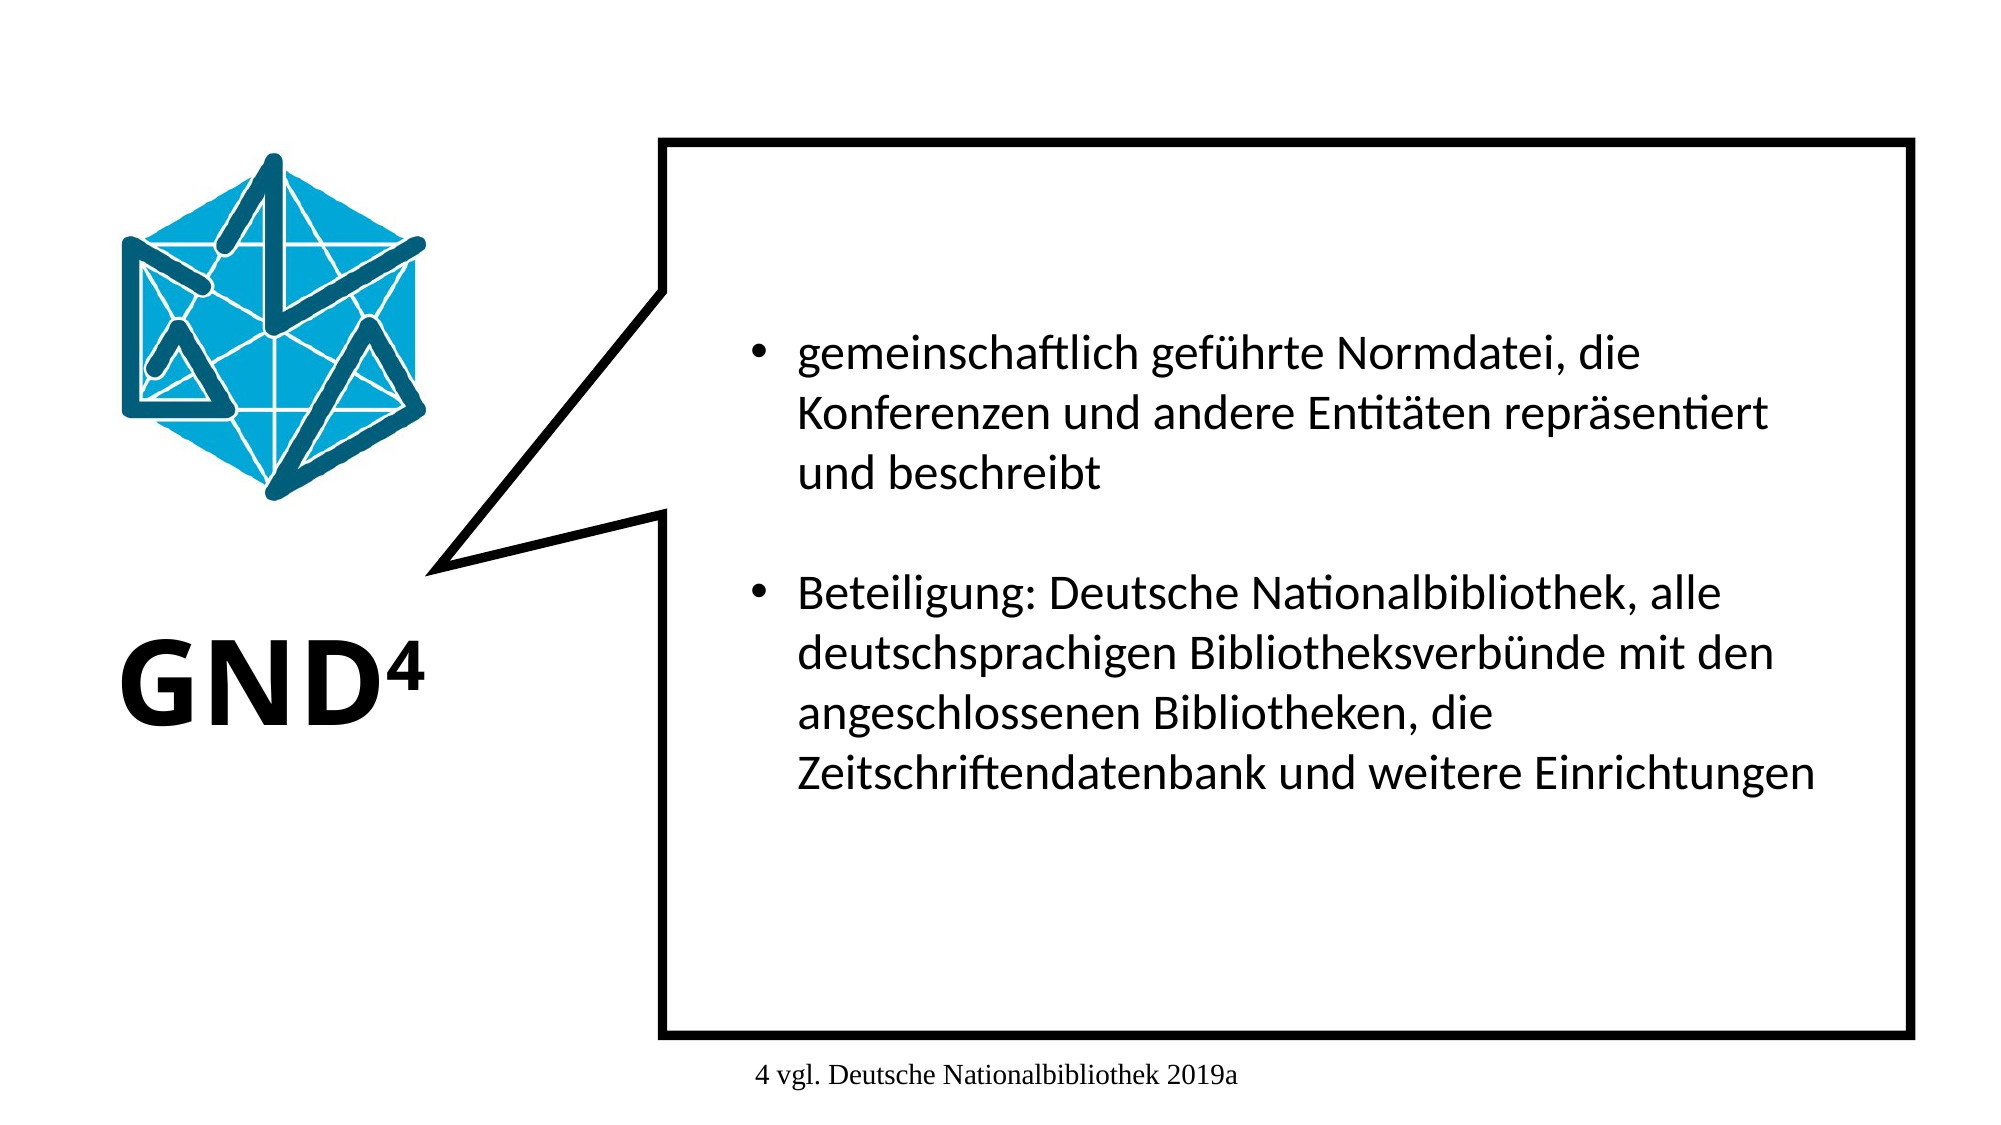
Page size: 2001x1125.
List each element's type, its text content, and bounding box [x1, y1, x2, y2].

list GND4 [100, 451, 616, 822]
footer 4 vgl. Deutsche Nationalbibliothek 2019a [662, 1042, 1338, 1103]
text_box [434, 141, 1912, 1037]
picture [86, 142, 455, 511]
text_box gemeinschaftlich geführte Normdatei, die Konferenzen und andere Entitäten repräsentiert und beschreibt Beteiligung: Deutsche Nationalbibliothek, alle deutschsprachigen Bibliotheksverbünde mit den angeschlossenen Bibliotheken, die Zeitschriftendatenbank und weitere Einrichtungen [735, 312, 1838, 808]
